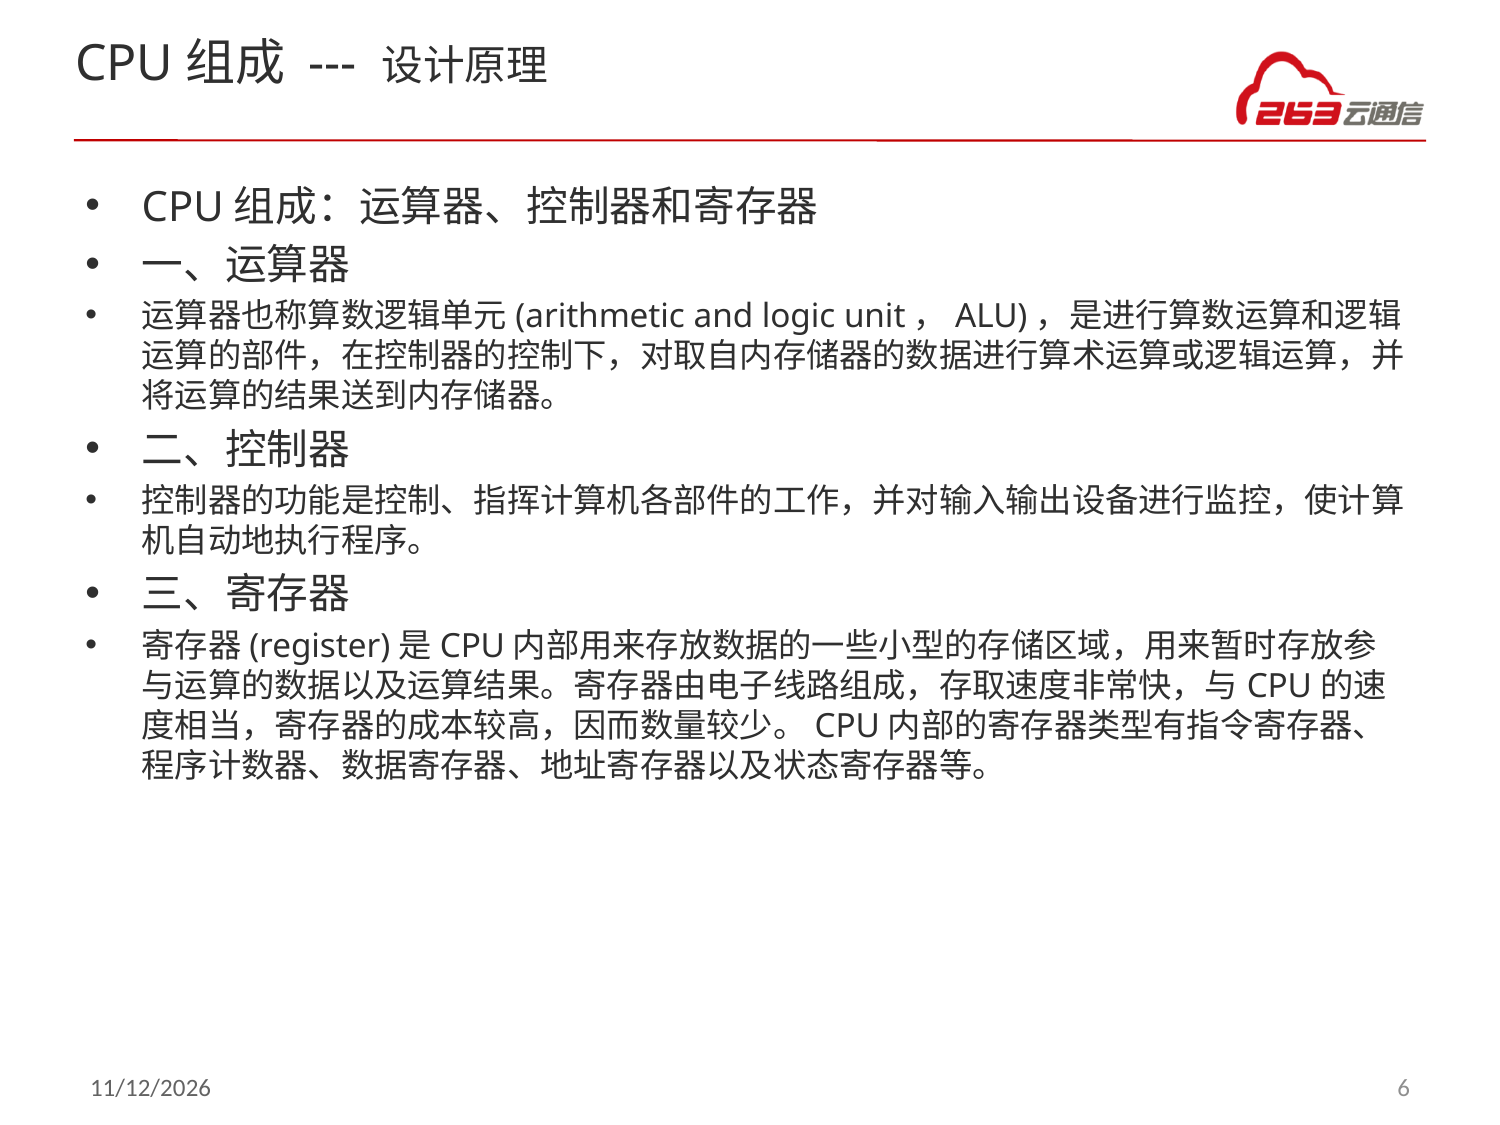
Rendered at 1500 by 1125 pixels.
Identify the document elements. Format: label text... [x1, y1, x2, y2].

picture [1230, 37, 1430, 141]
list CPU组成：运算器、控制器和寄存器 一、运算器 运算器也称算数逻辑单元(arithmetic and logic unit，ALU)，是进行算数运算和逻辑运算的部件，在控制器的控制下，对取自内存储器的数据进行算术运算或逻辑运算，并将运算的结果送到内存储器。 二、控制器 控制器的功能是控制、指挥计算机各部件的工作，并对输入输出设备进行监控，使计算机自动地执行程序。 三、寄存器 寄存器(register)是CPU内部用来存放数据的一些小型的存储区域，用来暂时存放参与运算的数据以及运算结果。寄存器由电子线路组成，存取速度非常快，与CPU的速度相当，寄存器的成本较高，因而数量较少。CPU内部的寄存器类型有指令寄存器、程序计数器、数据寄存器、地址寄存器以及状态寄存器等。 [70, 171, 1421, 1016]
title CPU组成 --- 设计原理 [75, 30, 1235, 136]
